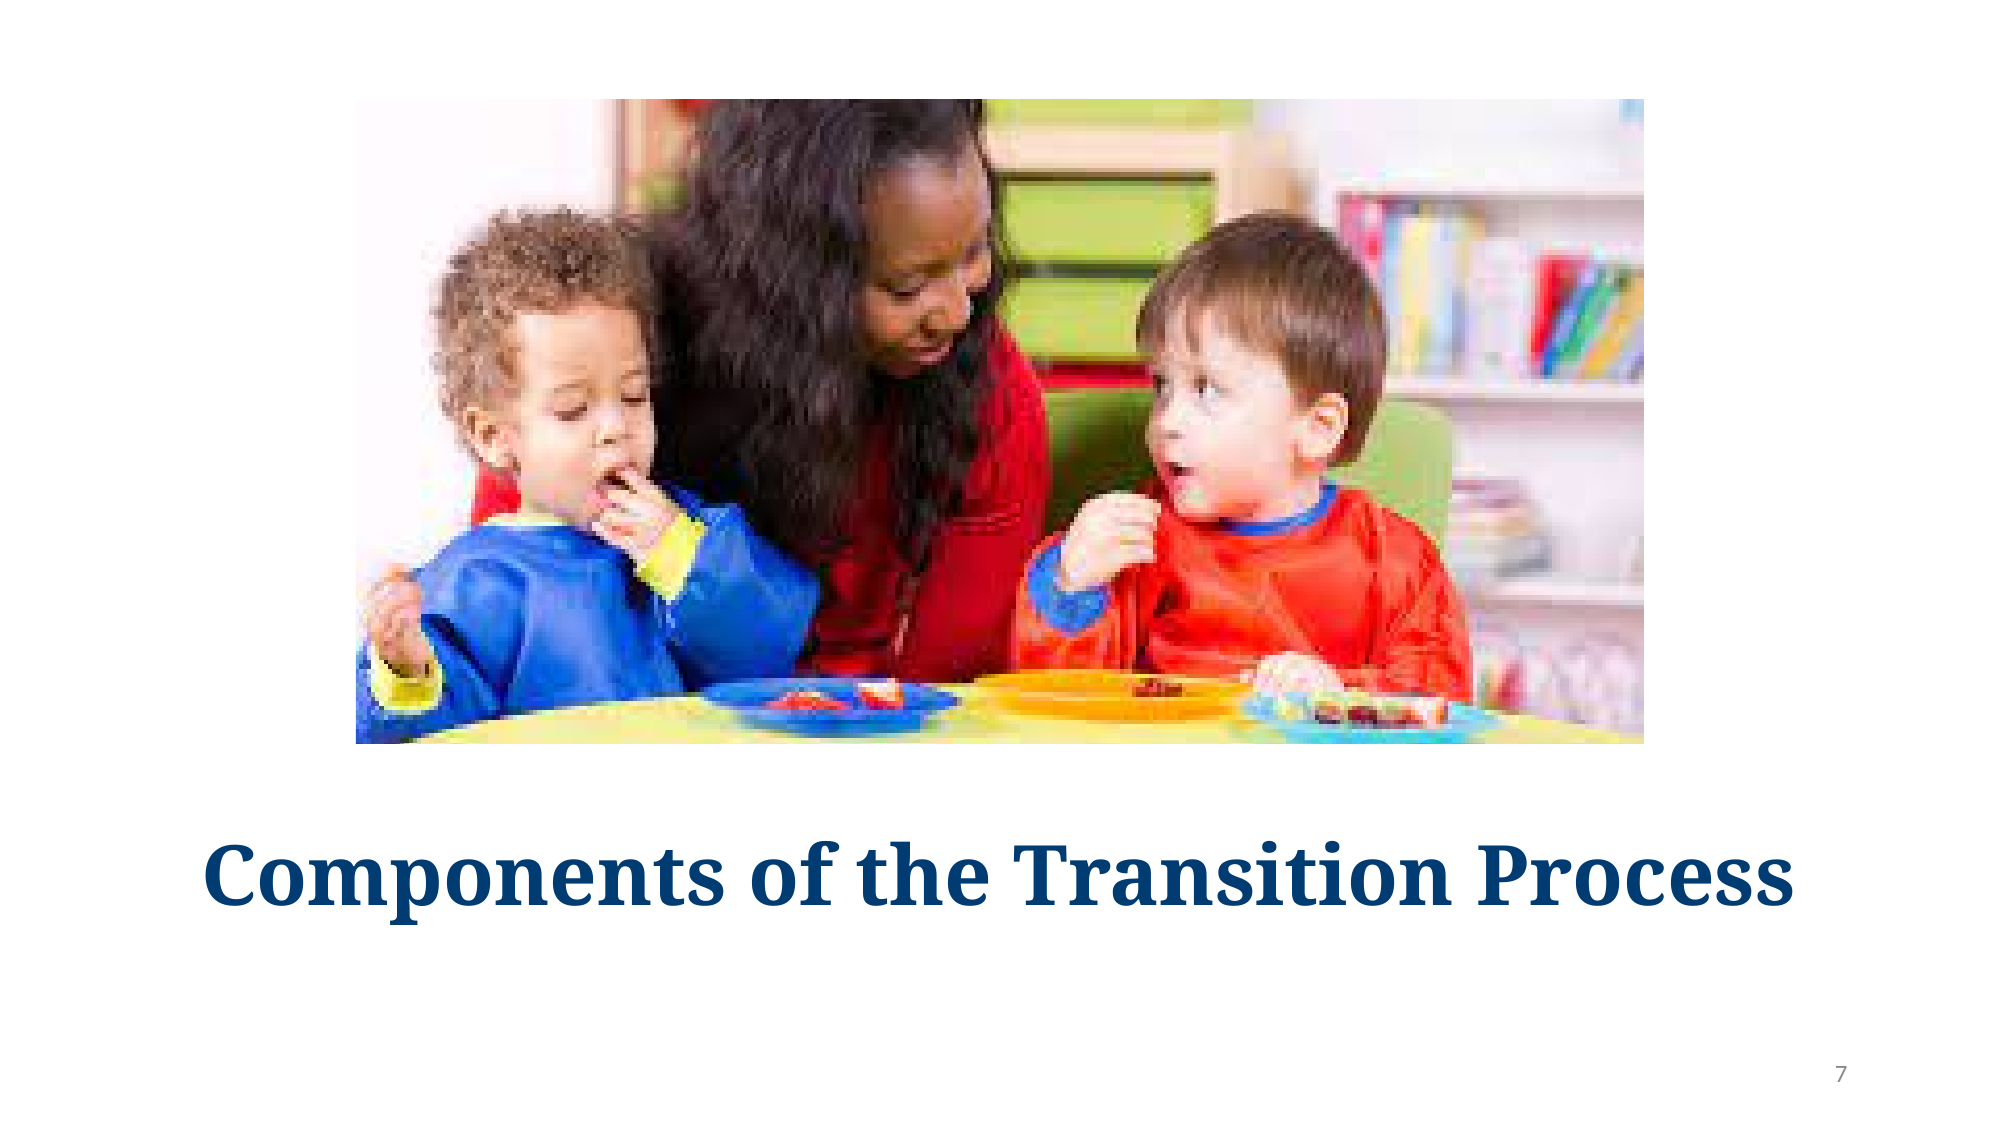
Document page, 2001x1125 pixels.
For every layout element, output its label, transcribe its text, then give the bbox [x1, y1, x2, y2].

list Components of the Transition Process [136, 826, 1862, 1073]
slide_number 7 [1412, 1042, 1863, 1103]
picture [355, 99, 1645, 744]
